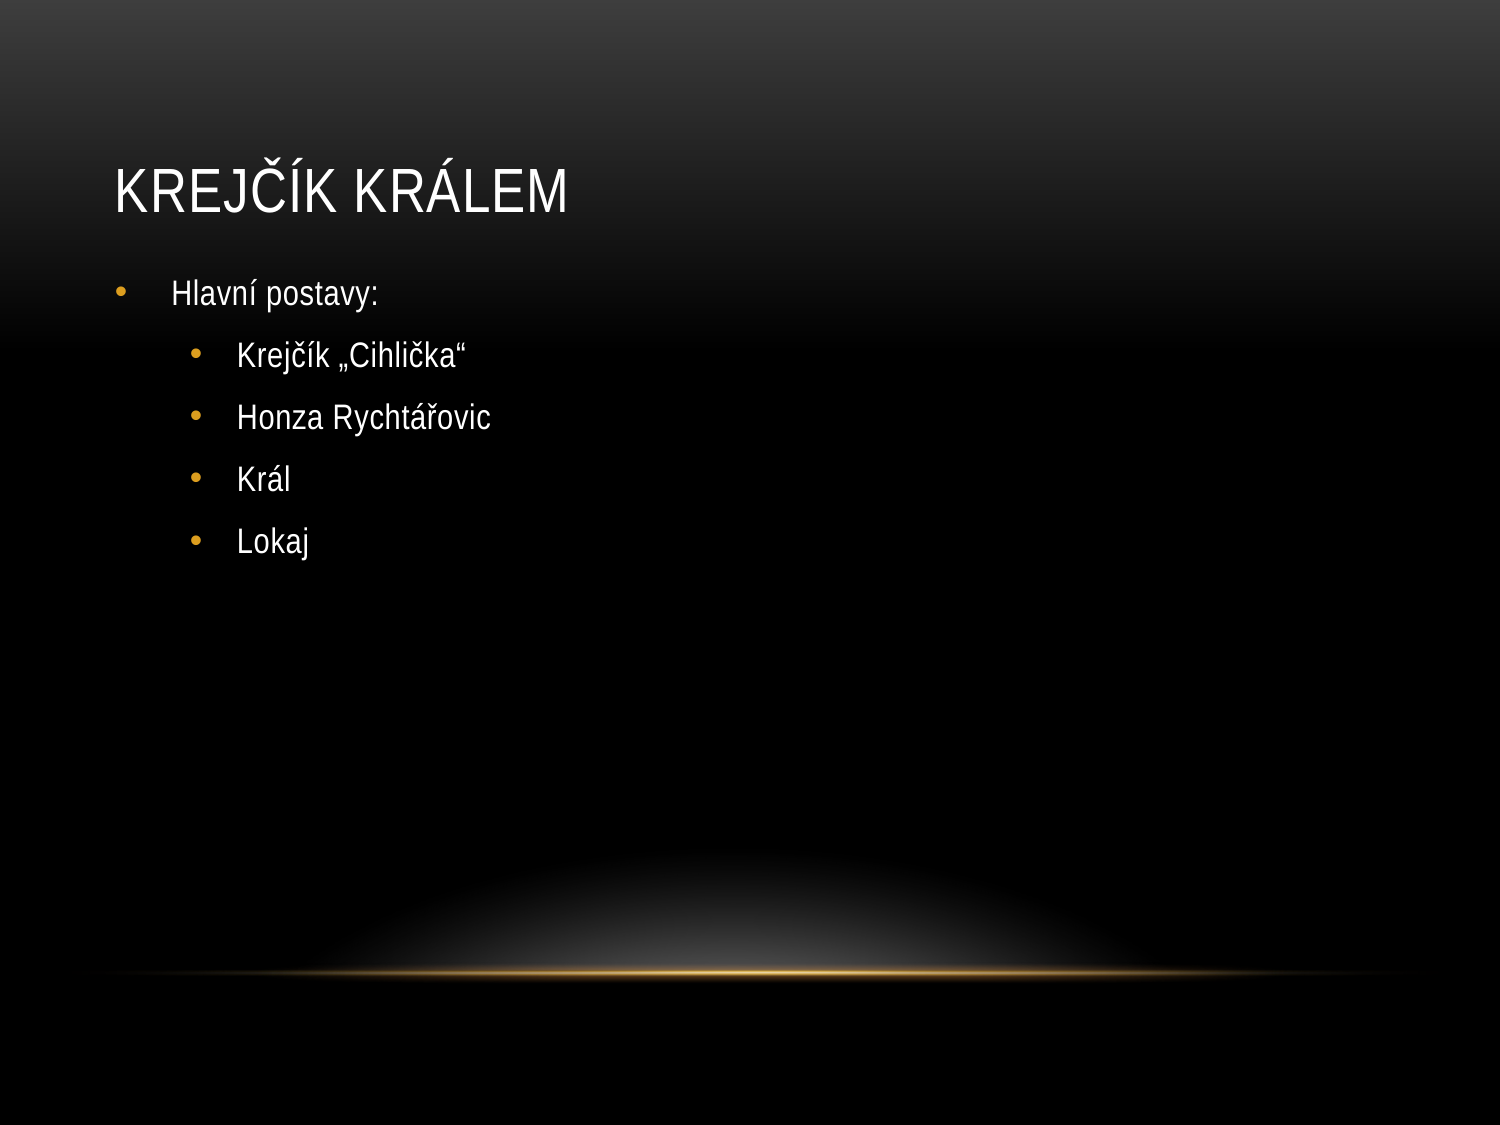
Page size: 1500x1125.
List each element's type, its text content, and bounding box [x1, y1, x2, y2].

list Hlavní postavy: Krejčík „Cihlička“ Honza Rychtářovic Král Lokaj [99, 262, 1400, 938]
picture [0, 0, 1500, 1125]
title Krejčík králem [99, 45, 1400, 233]
